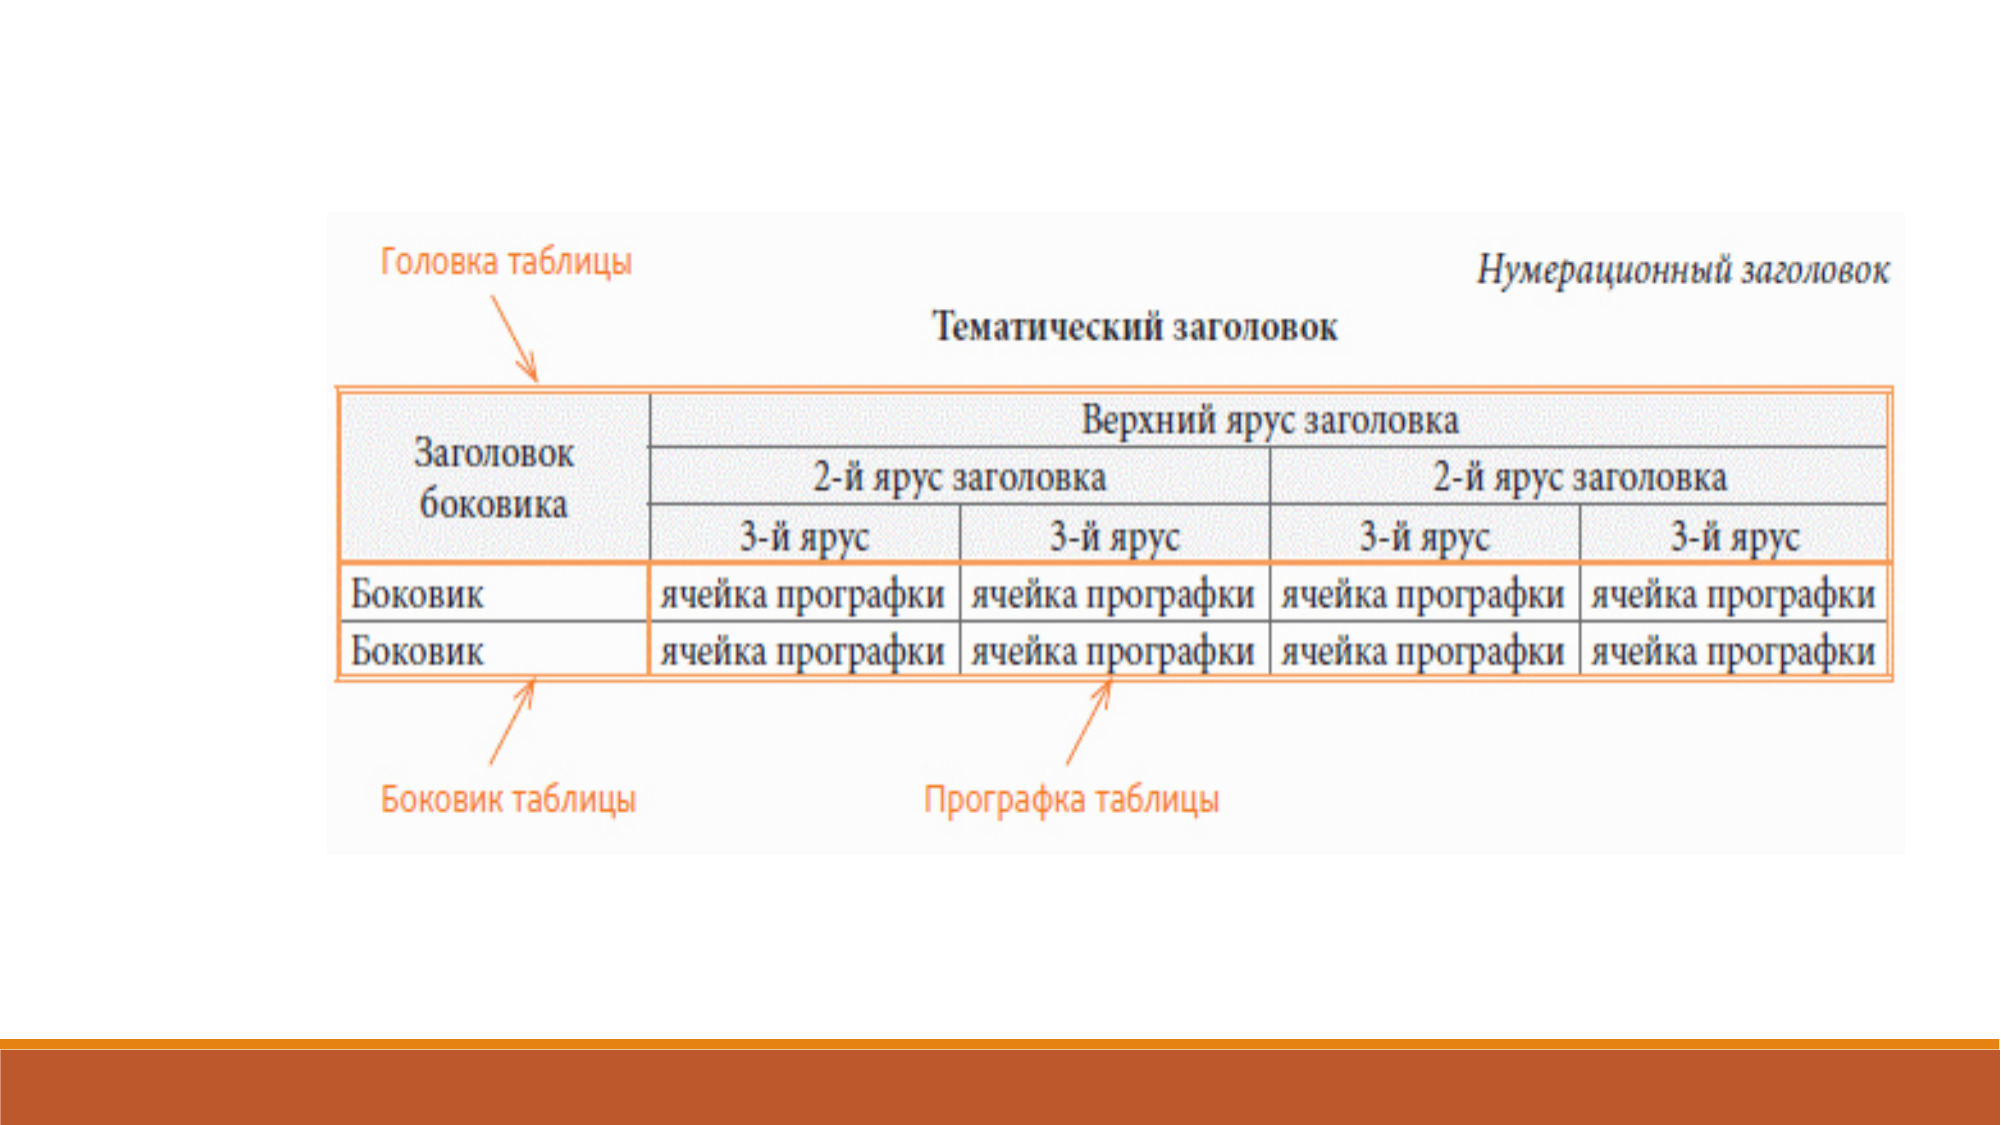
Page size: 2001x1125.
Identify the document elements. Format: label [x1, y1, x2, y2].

picture [326, 212, 1905, 856]
